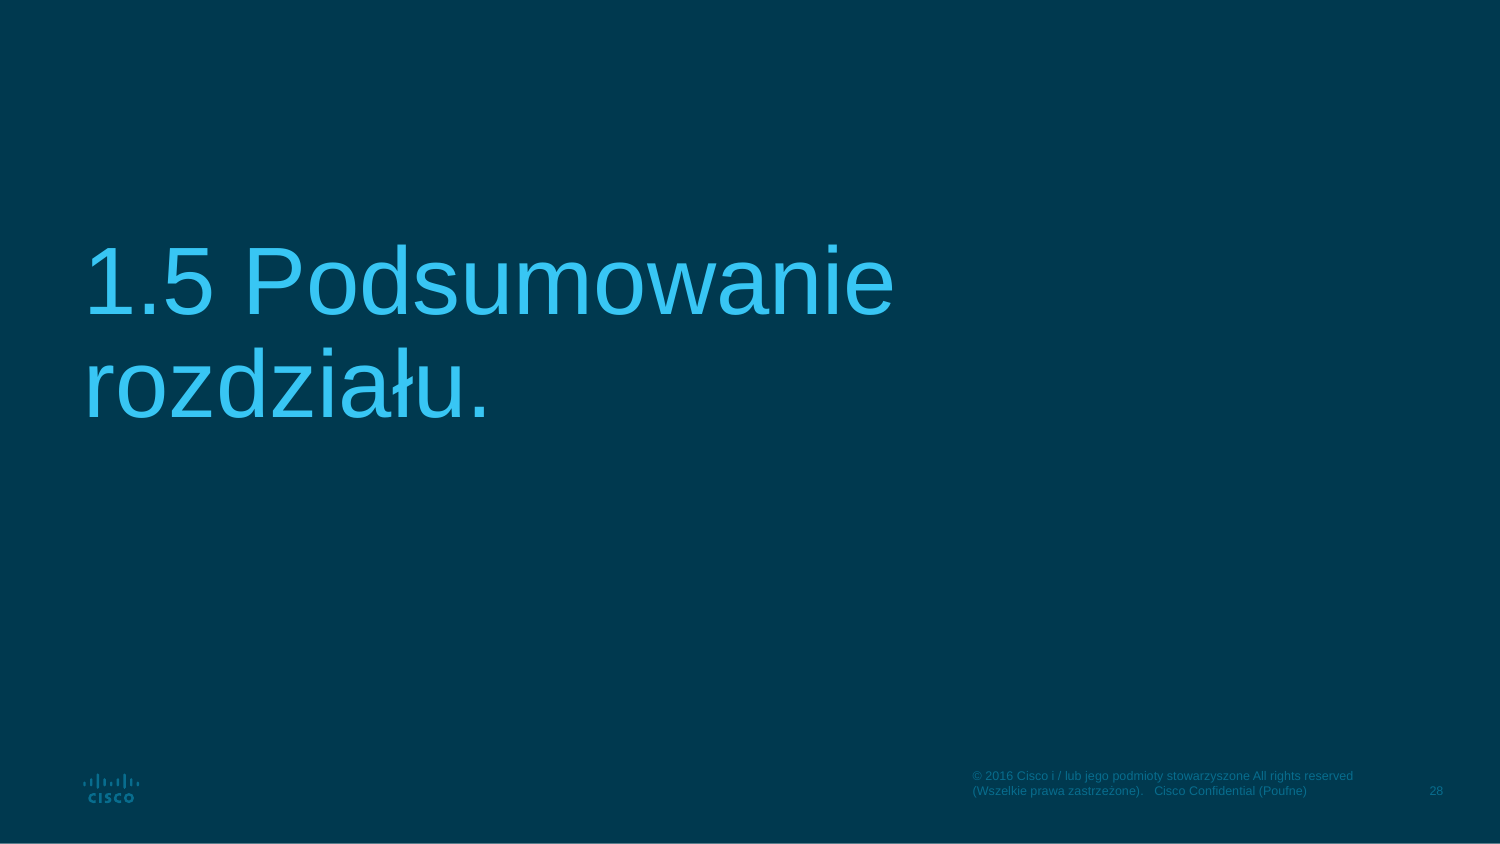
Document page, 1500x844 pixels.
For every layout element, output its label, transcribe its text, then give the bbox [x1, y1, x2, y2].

title 1.5 Podsumowanie rozdziału. [68, 150, 1315, 446]
